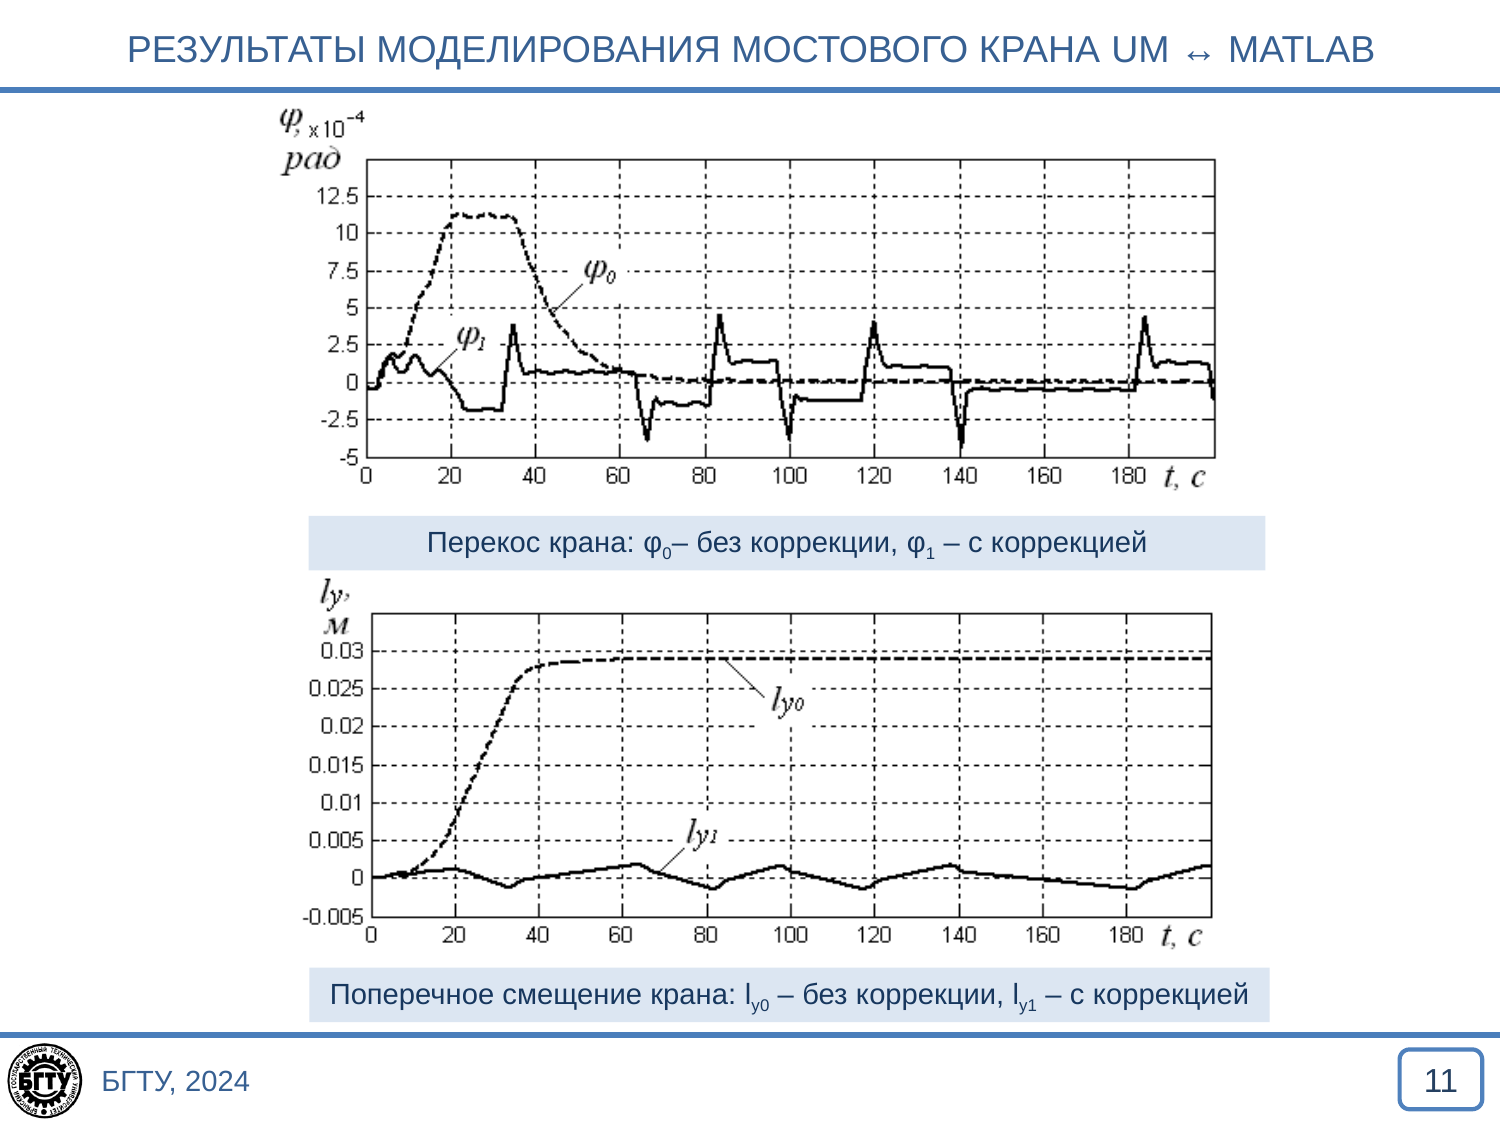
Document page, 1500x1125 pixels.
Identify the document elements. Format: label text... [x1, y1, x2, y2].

text_box РЕЗУЛЬТАТЫ МОДЕЛИРОВАНИЯ МОСТОВОГО КРАНА UM ↔ MATLAB [112, 17, 1459, 78]
picture [283, 573, 1223, 956]
picture [265, 101, 1223, 494]
text_box Поперечное смещение крана: ly0 – без коррекции, ly1 – с коррекцией [309, 967, 1270, 1023]
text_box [0, 1034, 1500, 1119]
text_box Перекос крана: φ0– без коррекции, φ1 – с коррекцией [308, 515, 1266, 571]
